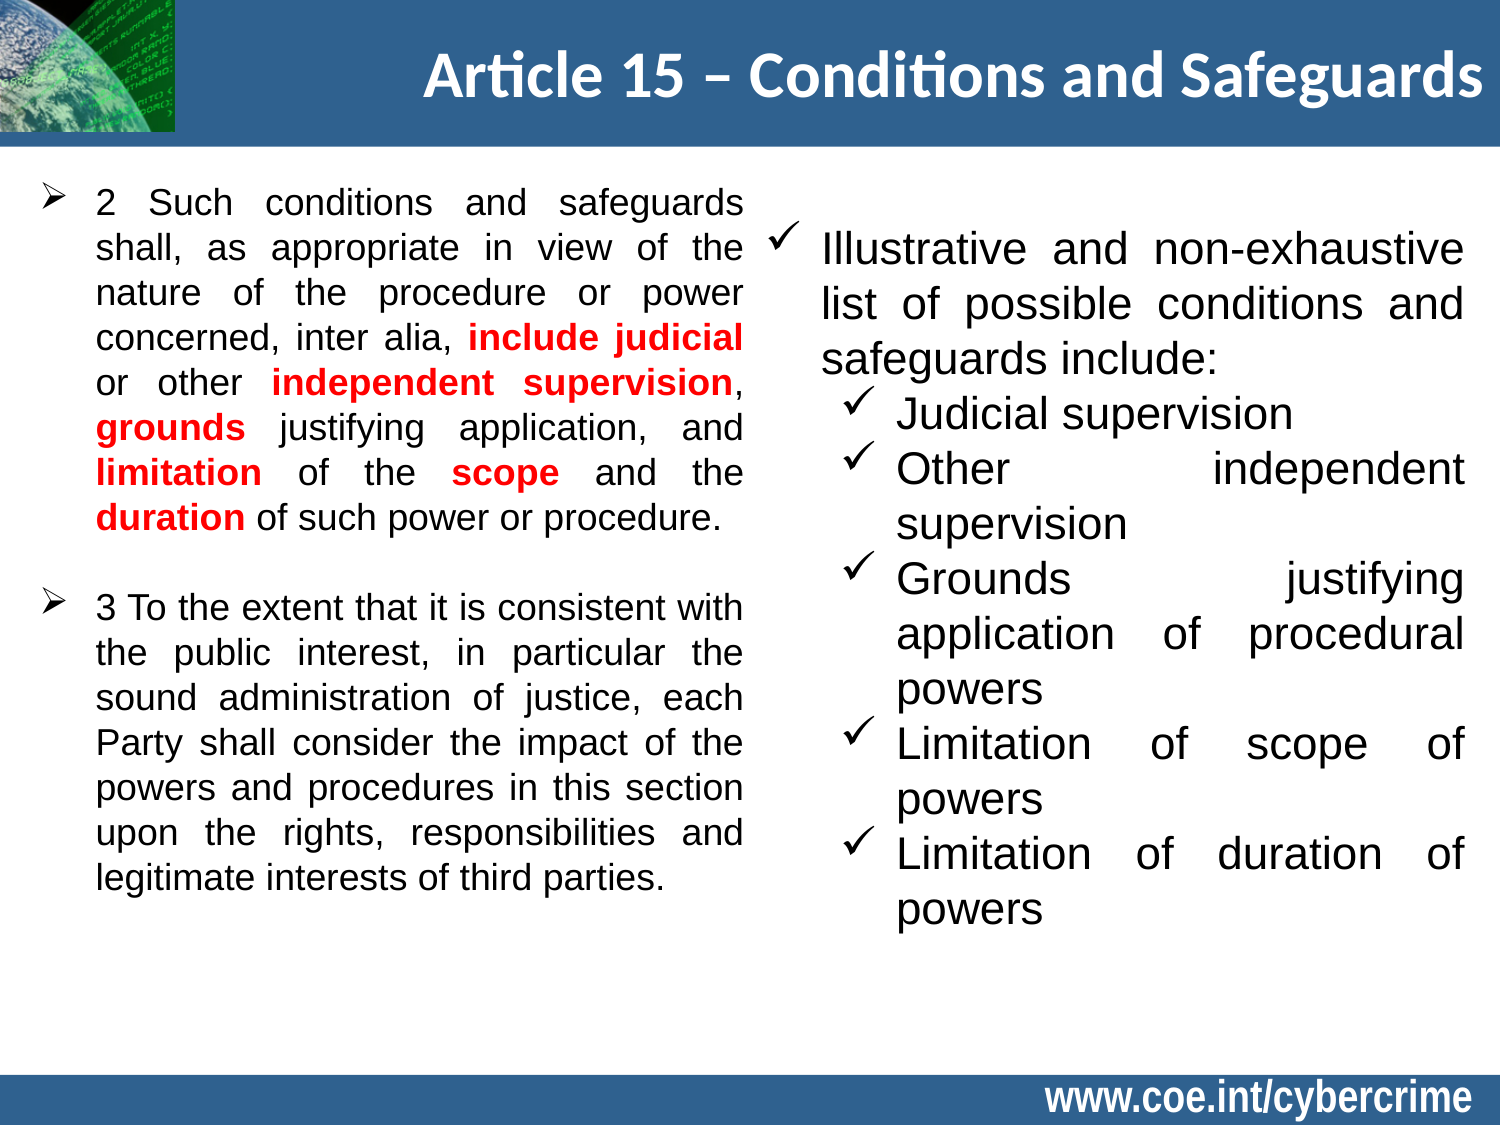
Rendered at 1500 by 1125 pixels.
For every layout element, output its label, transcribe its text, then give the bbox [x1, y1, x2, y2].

text_box 2 Such conditions and safeguards shall, as appropriate in view of the nature of the procedure or power concerned, inter alia, include judicial or other independent supervision, grounds justifying application, and limitation of the scope and the duration of such power or procedure. 3 To the extent that it is consistent with the public interest, in particular the sound administration of justice, each Party shall consider the impact of the powers and procedures in this section upon the rights, responsibilities and legitimate interests of third parties. [24, 170, 759, 906]
text_box Article 15 – Conditions and Safeguards [0, 0, 1500, 149]
picture [0, 0, 175, 132]
text_box [0, 1073, 1030, 1125]
text_box www.coe.int/cybercrime [1030, 1059, 1500, 1125]
text_box Illustrative and non-exhaustive list of possible conditions and safeguards include: Judicial supervision Other independent supervision Grounds justifying application of procedural powers Limitation of scope of powers Limitation of duration of powers [749, 211, 1480, 941]
